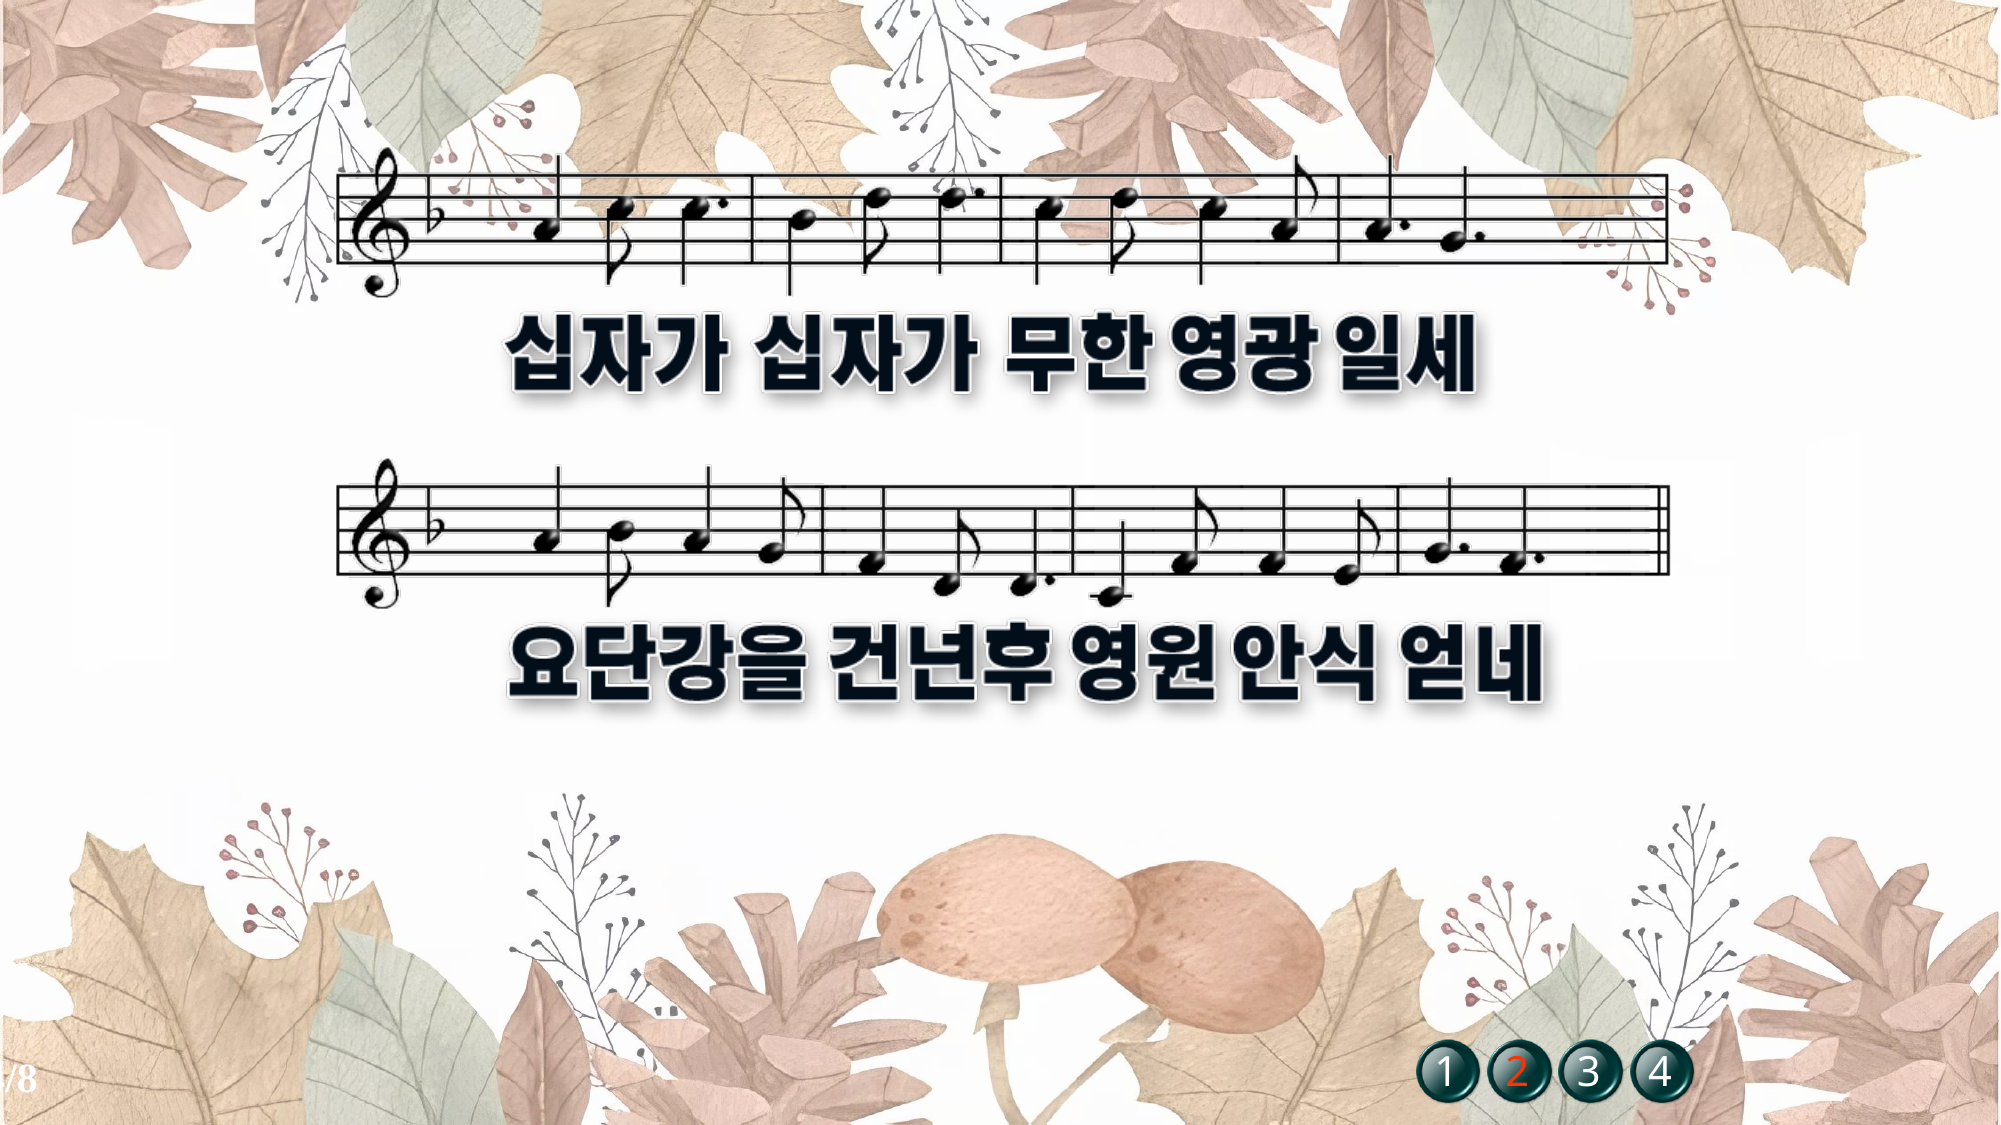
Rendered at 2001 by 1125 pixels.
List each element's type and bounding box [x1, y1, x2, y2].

picture [0, 0, 2001, 1125]
text_box [1484, 1035, 1555, 1106]
text_box [1413, 1035, 1484, 1106]
text_box [1627, 1035, 1697, 1106]
text_box [1555, 1035, 1626, 1106]
